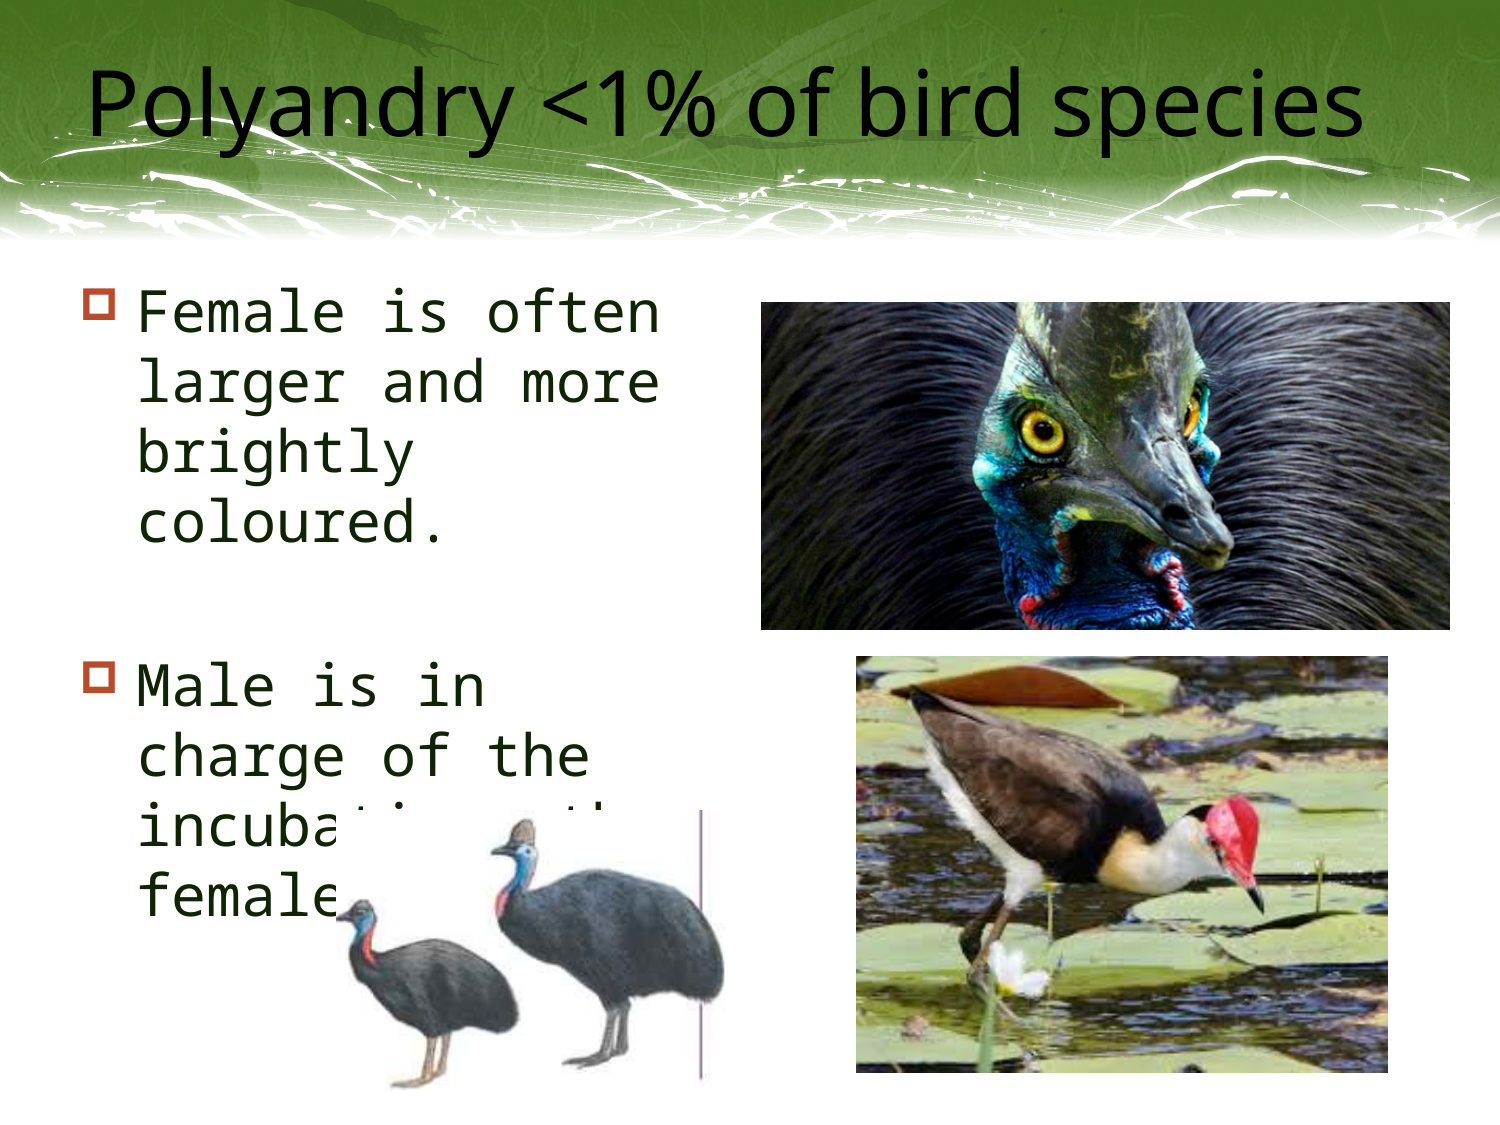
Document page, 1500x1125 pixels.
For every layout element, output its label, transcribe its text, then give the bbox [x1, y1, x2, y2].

list Female is often larger and more brightly coloured. Male is in charge of the incubation, the female moves on. [64, 267, 728, 1010]
title Polyandry <1% of bird species [70, 35, 1421, 164]
picture [336, 810, 726, 1091]
picture [761, 302, 1450, 630]
picture [856, 656, 1388, 1073]
